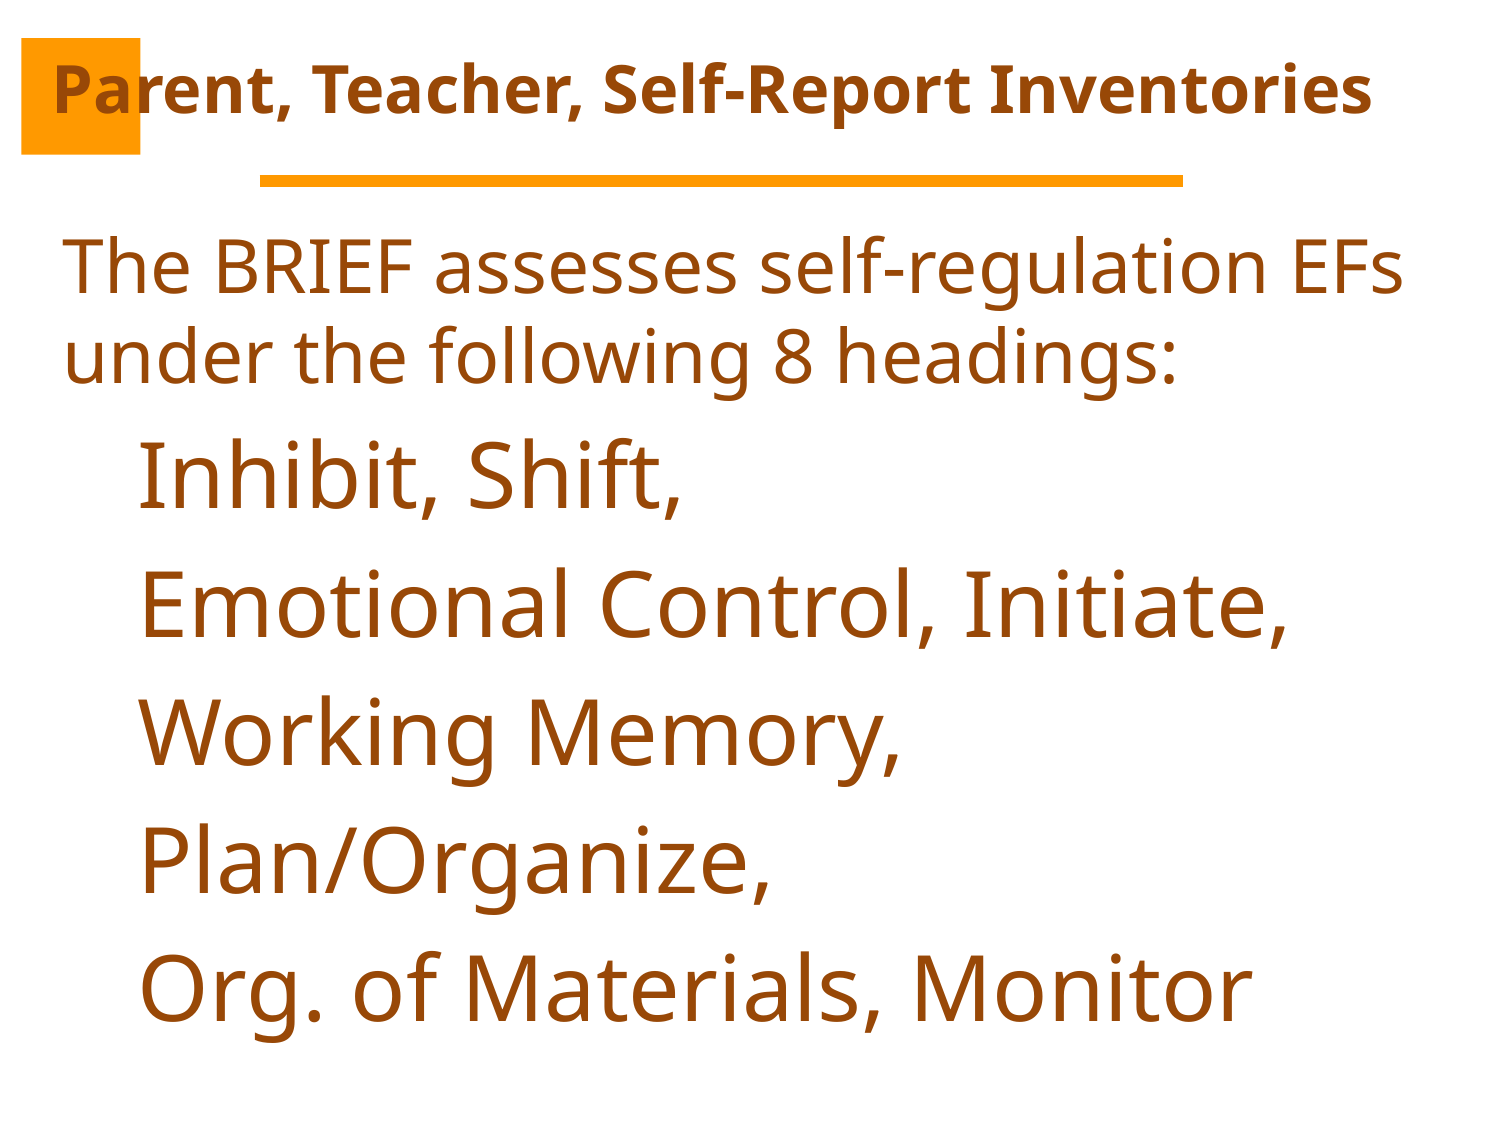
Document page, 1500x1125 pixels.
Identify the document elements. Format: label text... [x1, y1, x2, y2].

list The BRIEF assesses self-regulation EFs under the following 8 headings: Inhibit, Shift, Emotional Control, Initiate, Working Memory, Plan/Organize, Org. of Materials, Monitor [47, 211, 1476, 1036]
text_box [19, 36, 36, 157]
title Parent, Teacher, Self-Report Inventories [36, 3, 1407, 170]
